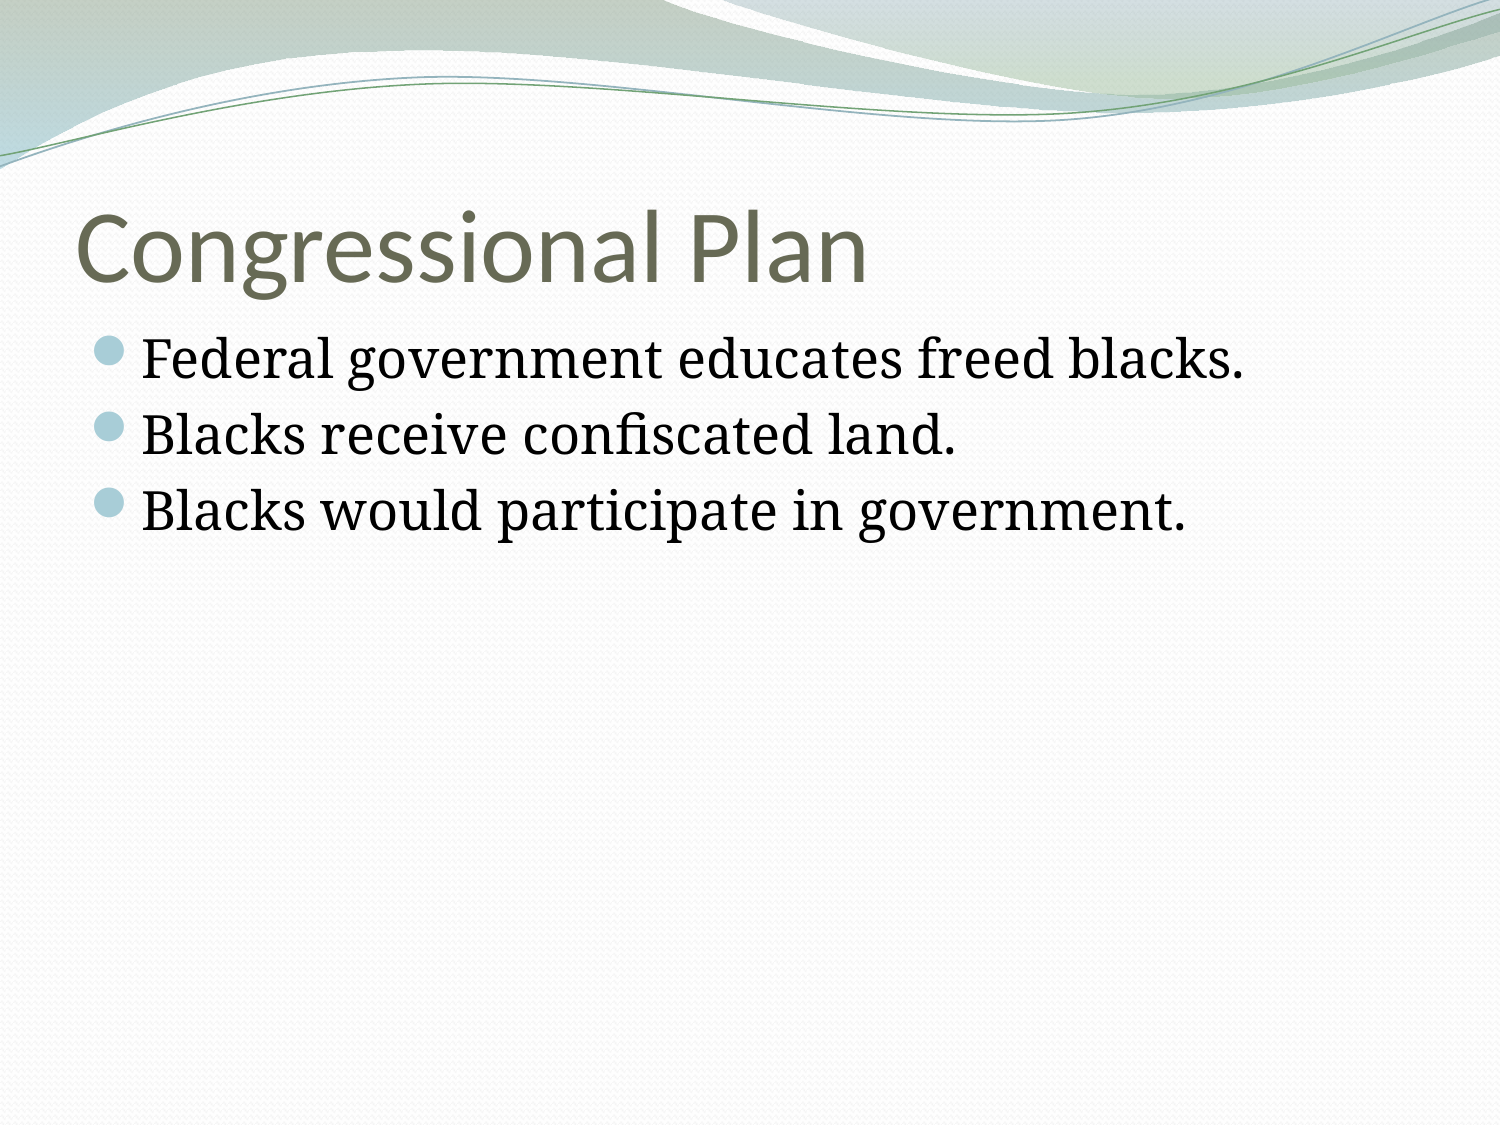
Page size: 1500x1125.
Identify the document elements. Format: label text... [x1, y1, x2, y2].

title Congressional Plan [75, 115, 1425, 303]
list Federal government educates freed blacks. Blacks receive confiscated land. Blacks would participate in government. [75, 317, 1425, 1038]
